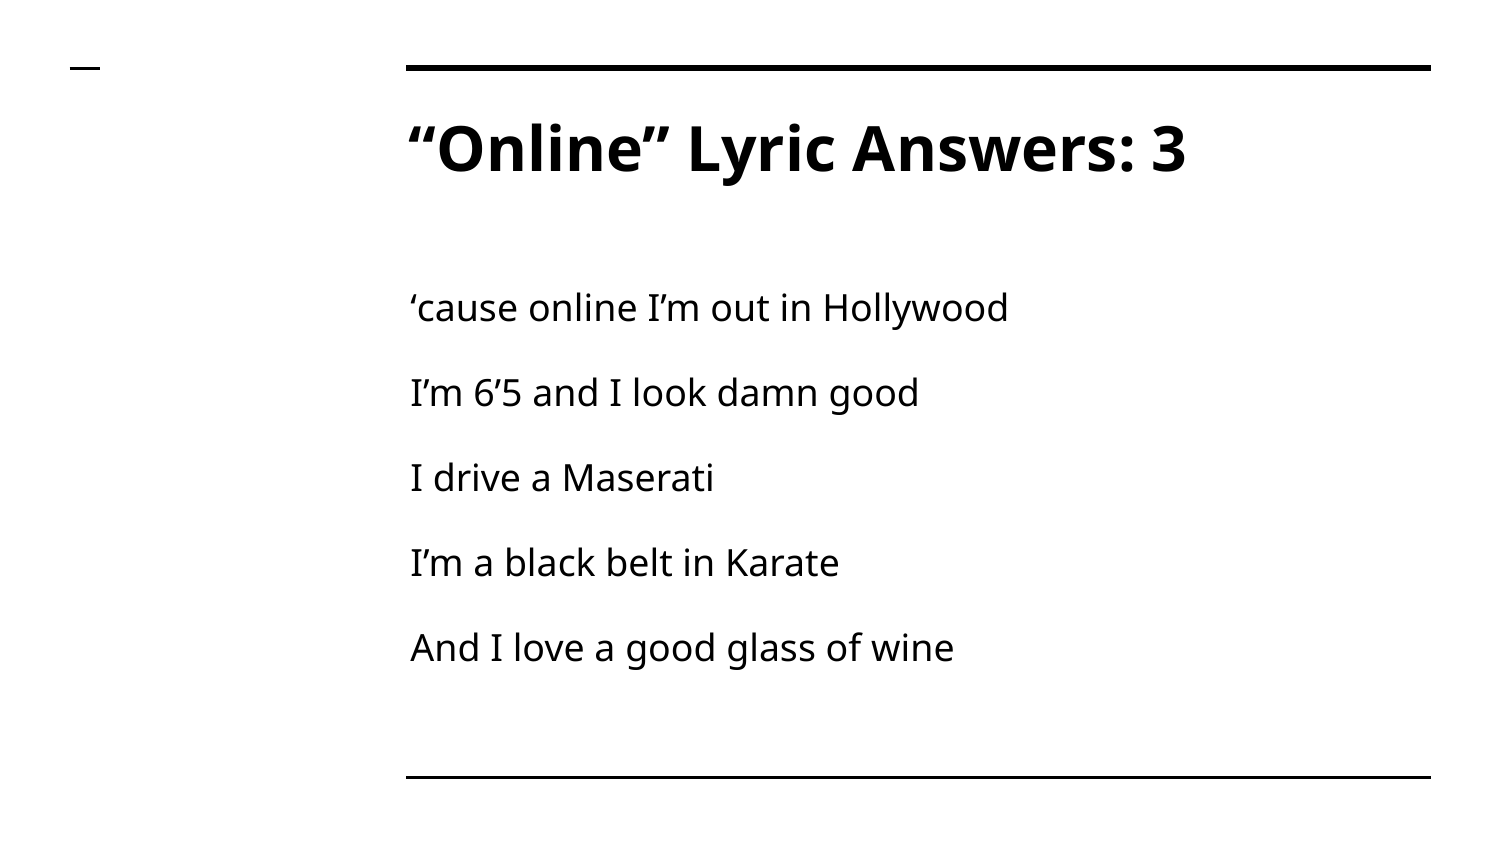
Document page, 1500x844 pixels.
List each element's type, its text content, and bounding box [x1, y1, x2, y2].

list ‘cause online I’m out in Hollywood I’m 6’5 and I look damn good I drive a Maserati I’m a black belt in Karate And I love a good glass of wine [395, 261, 1433, 755]
title “Online” Lyric Answers: 3 [393, 94, 1431, 199]
